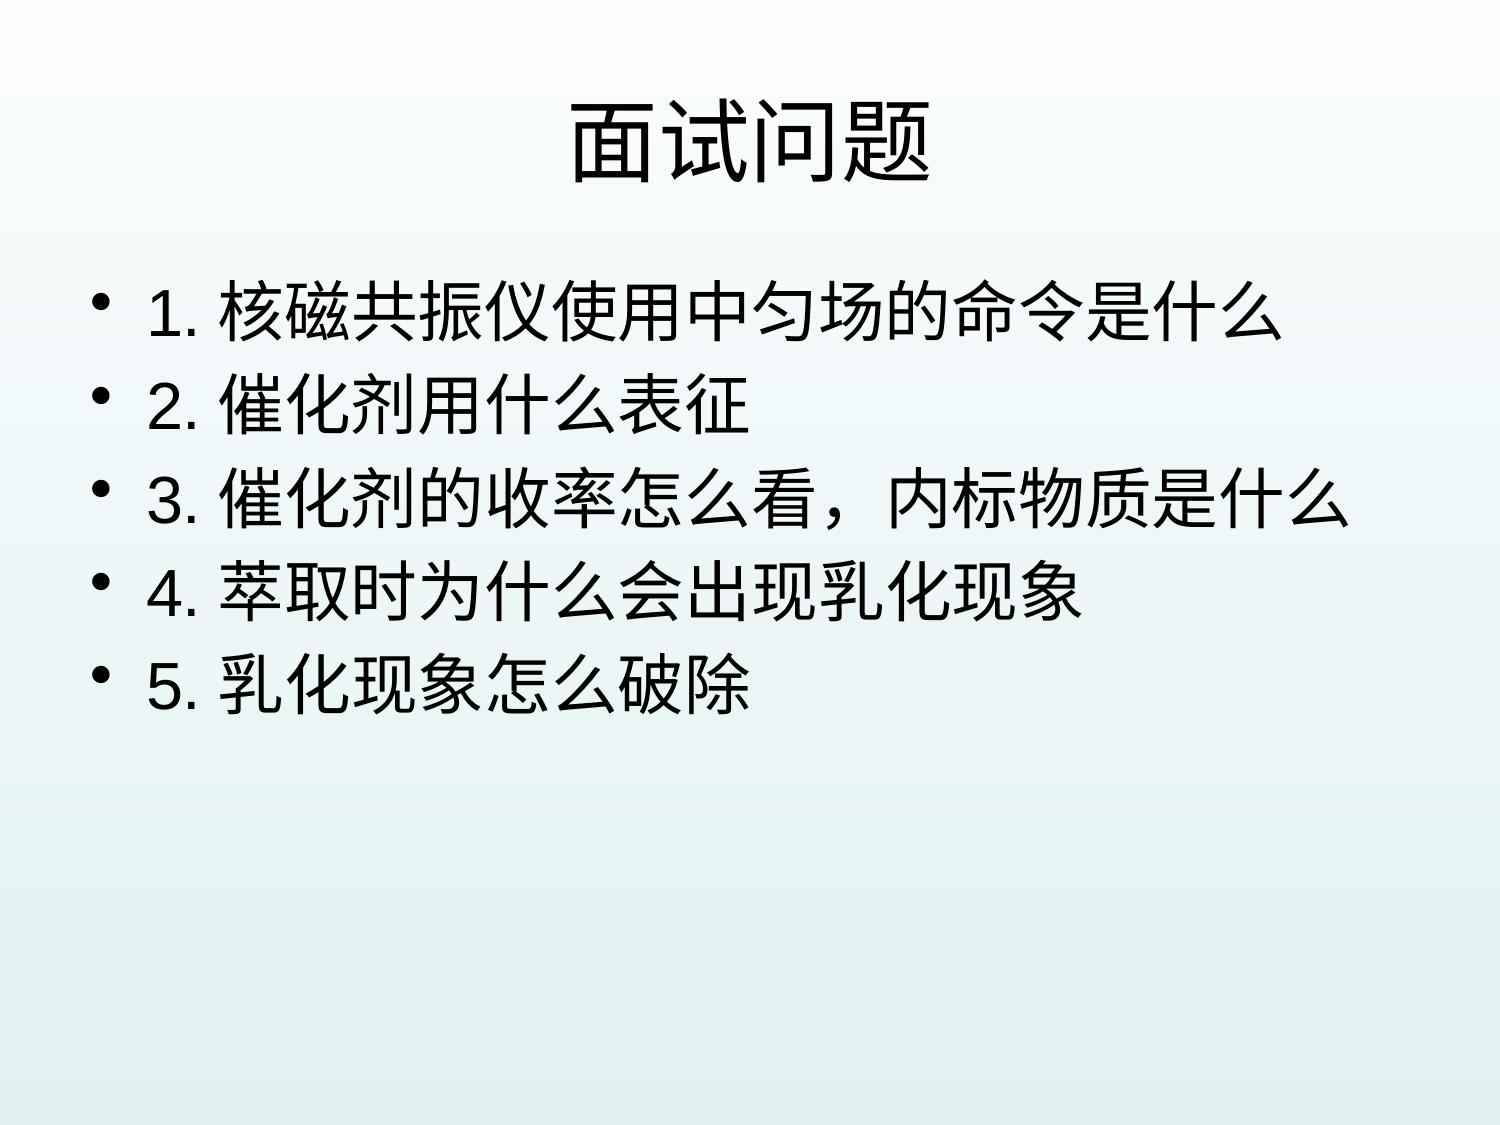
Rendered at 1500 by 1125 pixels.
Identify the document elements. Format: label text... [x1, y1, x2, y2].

list 1.核磁共振仪使用中匀场的命令是什么 2.催化剂用什么表征 3.催化剂的收率怎么看，内标物质是什么 4.萃取时为什么会出现乳化现象 5.乳化现象怎么破除 [74, 262, 1426, 1006]
title 面试问题 [74, 44, 1426, 233]
